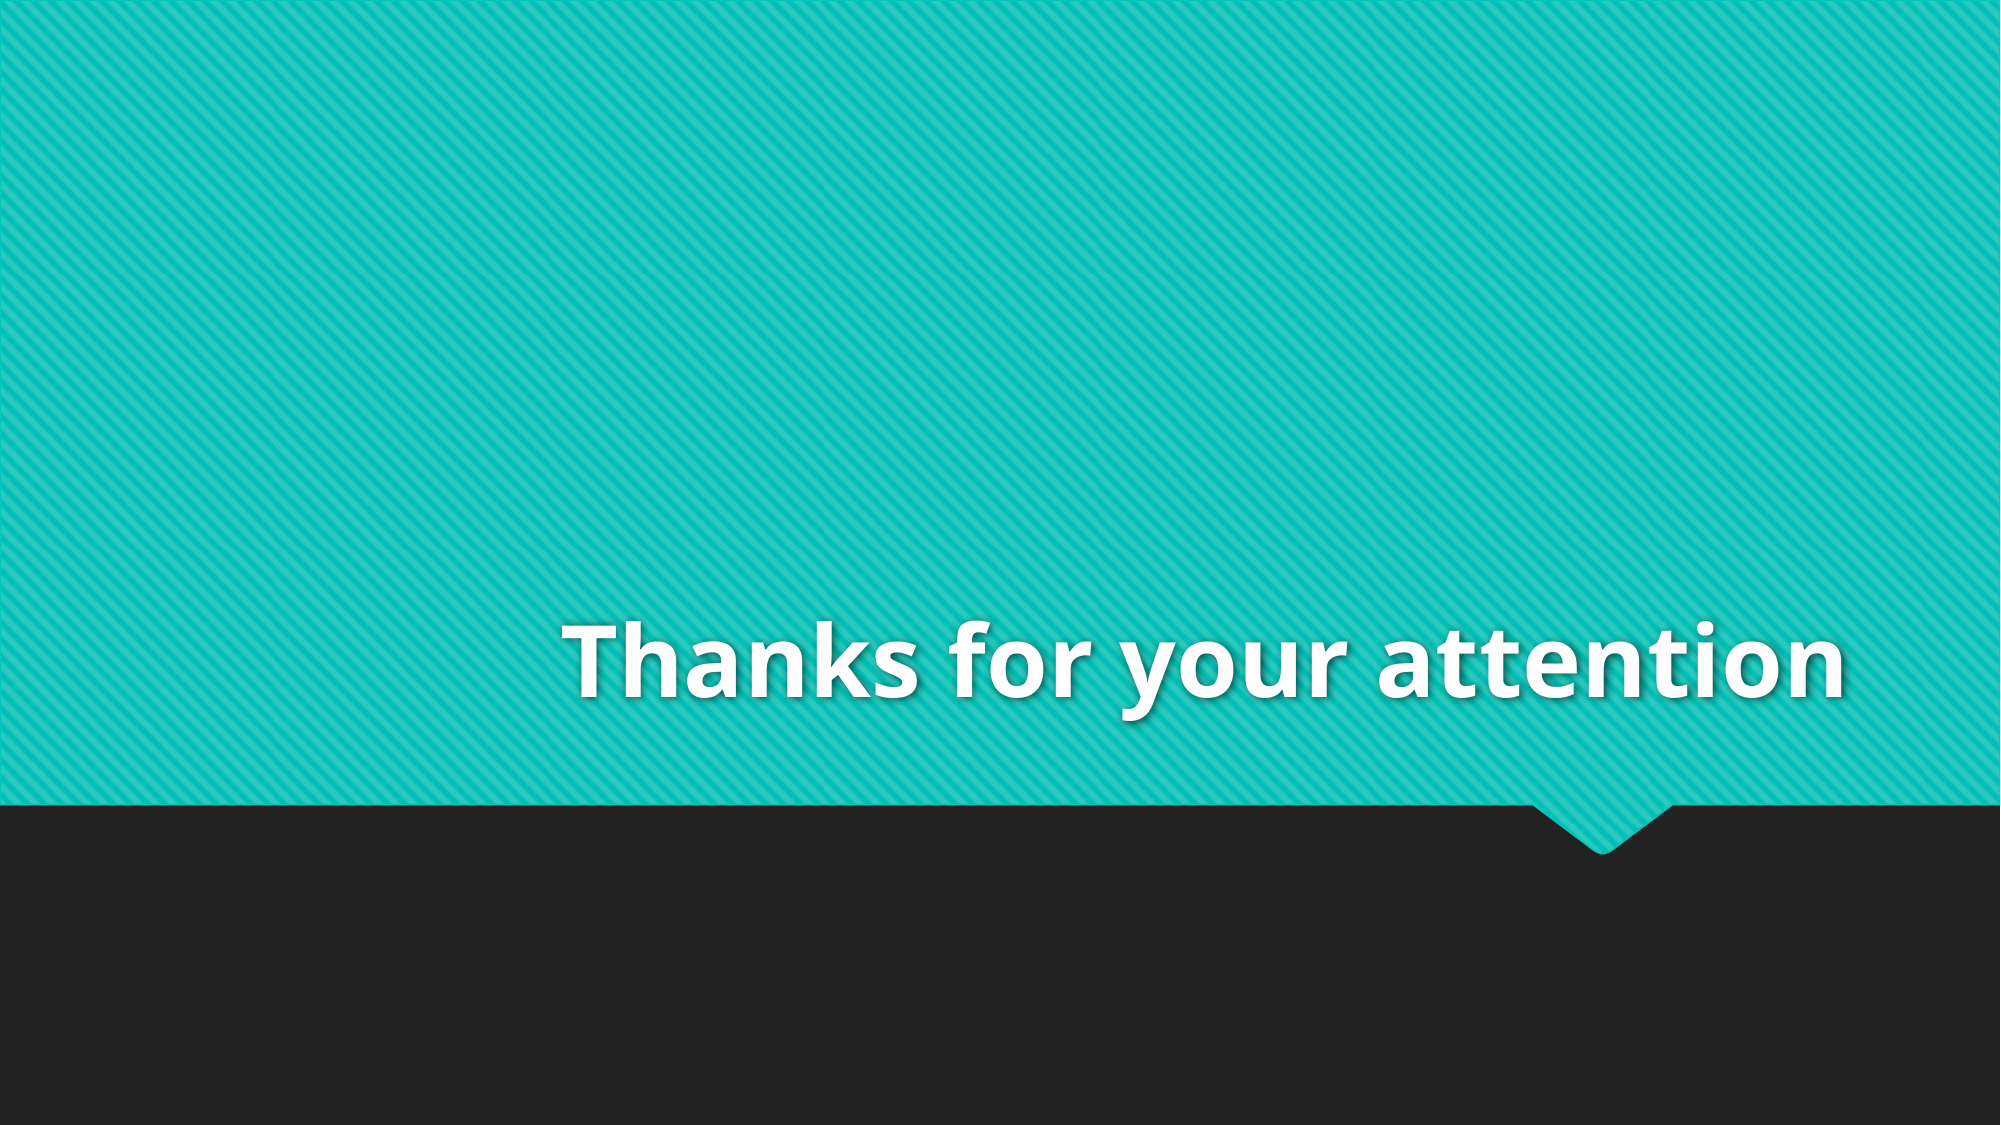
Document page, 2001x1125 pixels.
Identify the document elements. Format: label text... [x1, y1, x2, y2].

title Thanks for your attention [132, 484, 1866, 726]
